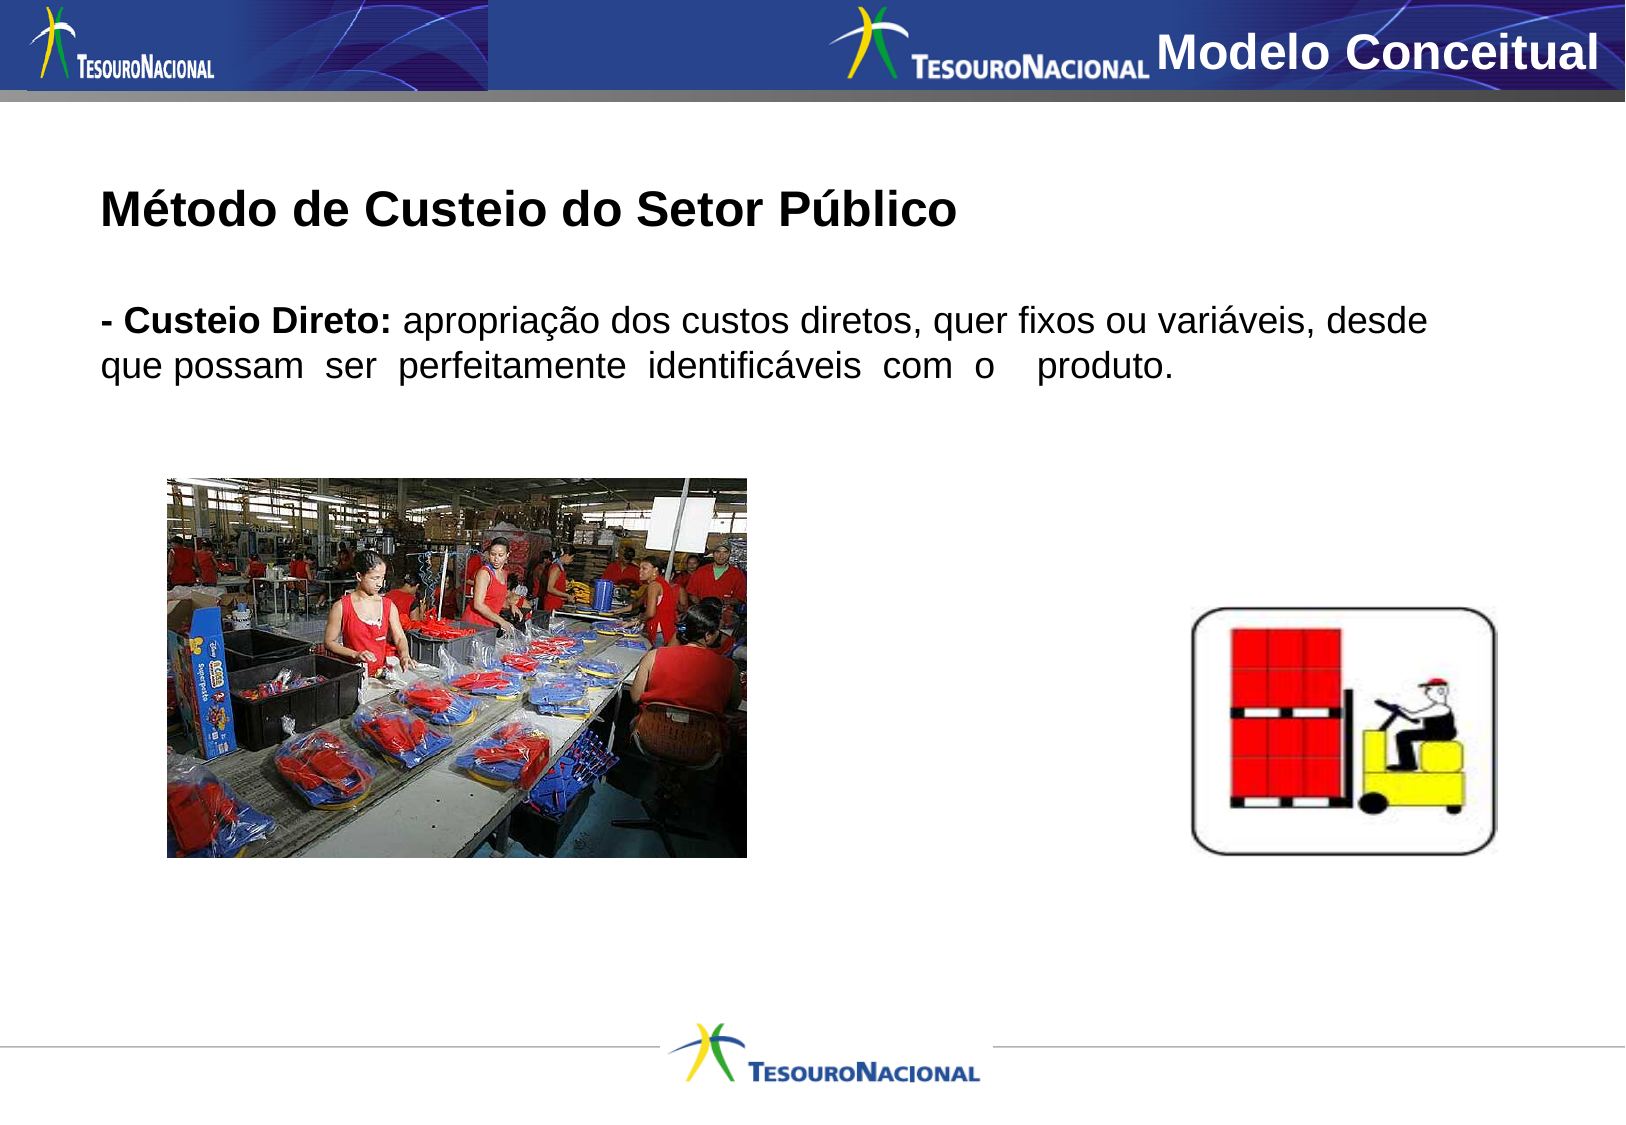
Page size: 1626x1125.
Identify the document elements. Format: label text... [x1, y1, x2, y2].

text_box Método de Custeio do Setor Público - Custeio Direto: apropriação dos custos diretos, quer fixos ou variáveis, desde que possam ser perfeitamente identificáveis com o produto. [85, 168, 1457, 394]
picture [167, 478, 748, 858]
picture [660, 1019, 993, 1093]
picture [0, 0, 1625, 91]
picture [1190, 605, 1498, 858]
text_box Modelo Conceitual [140, 12, 1616, 88]
